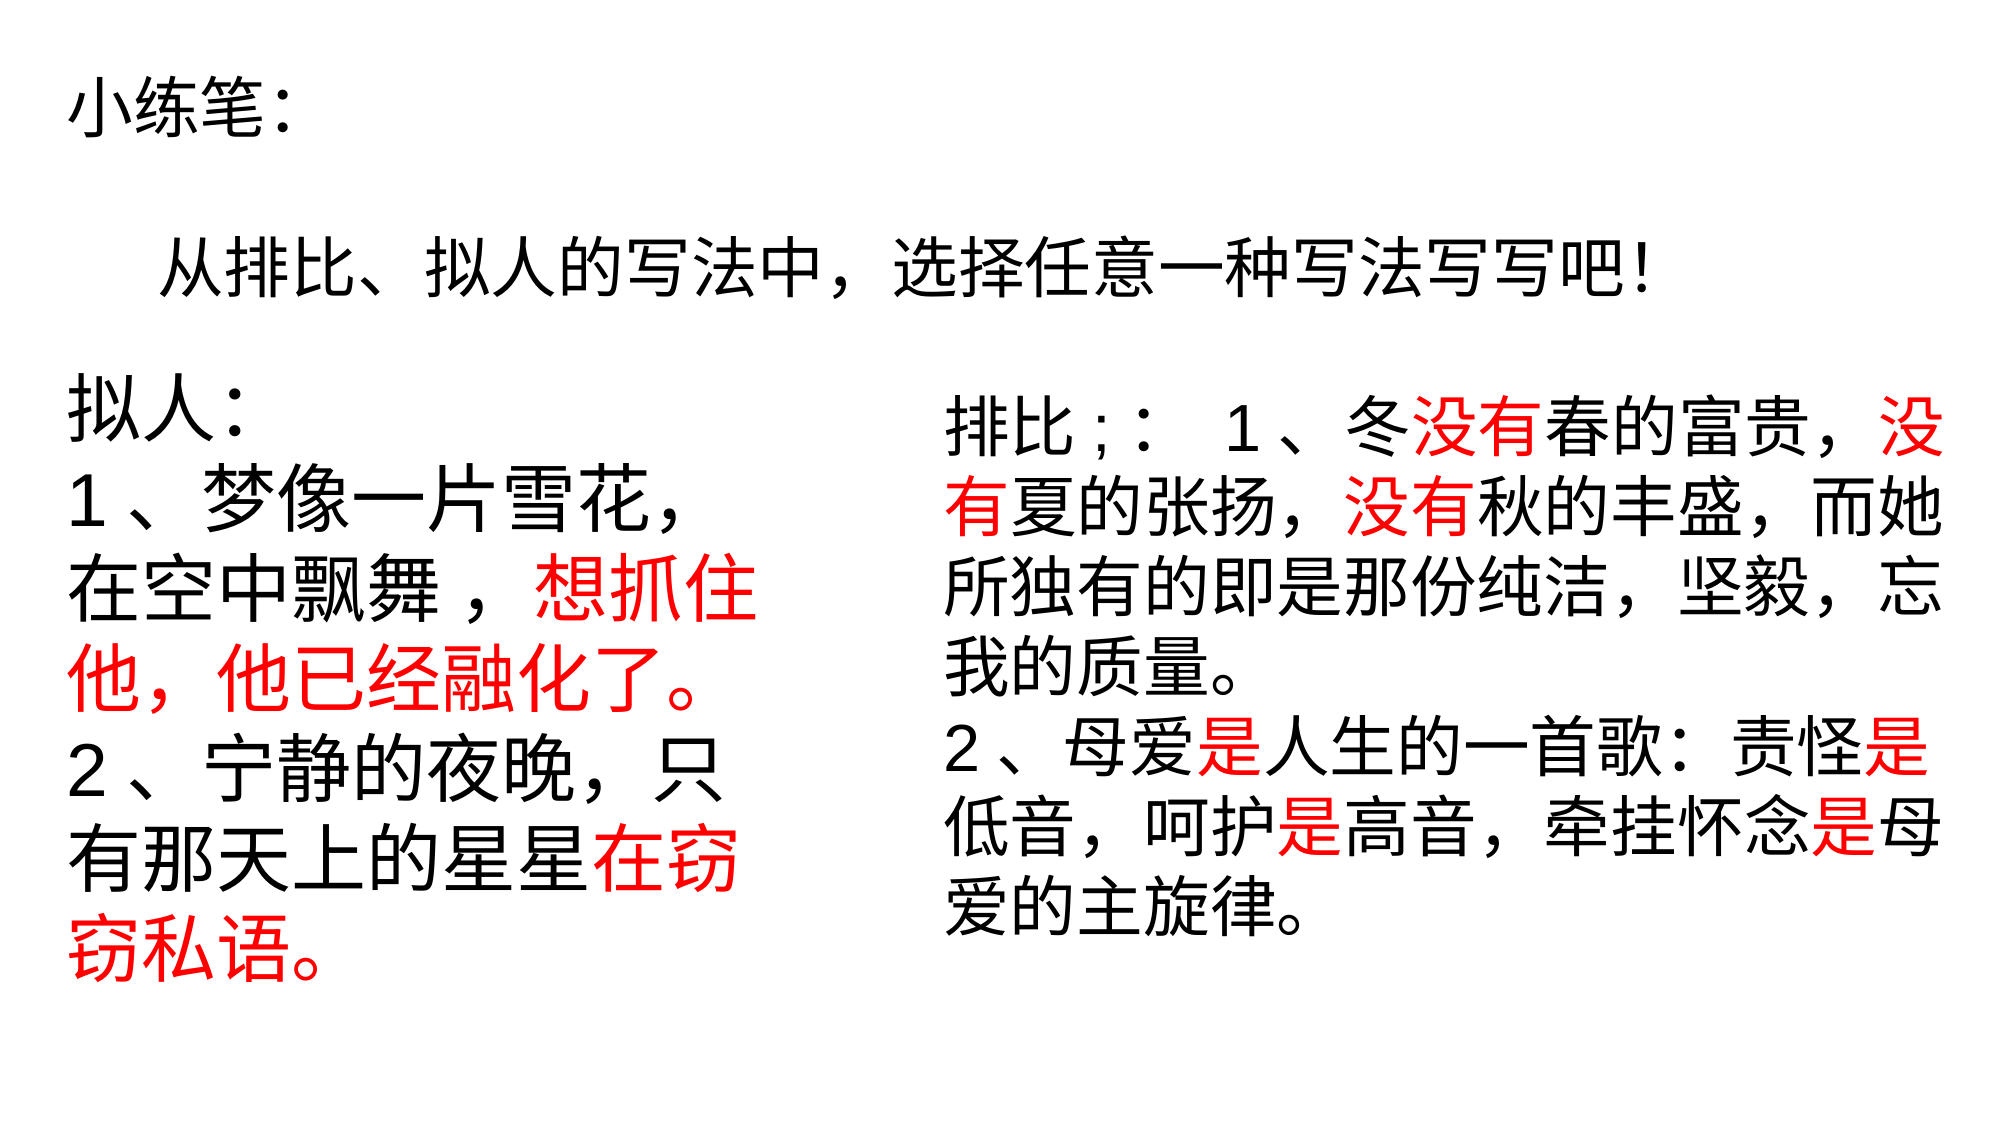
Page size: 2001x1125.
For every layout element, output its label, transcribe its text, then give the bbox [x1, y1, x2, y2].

text_box 小练笔： 从排比、拟人的写法中，选择任意一种写法写写吧！ [51, 58, 1850, 474]
text_box 拟人： 1、梦像一片雪花，在空中飘舞 ，想抓住他，他已经融化了。 2、宁静的夜晚，只有那天上的星星在窃窃私语。 [51, 354, 805, 999]
text_box 排比;： 1、冬没有春的富贵，没有夏的张扬，没有秋的丰盛，而她所独有的即是那份纯洁，坚毅，忘我的质量。 2、母爱是人生的一首歌：责怪是低音，呵护是高音，牵挂怀念是母爱的主旋律。 [928, 377, 1979, 952]
